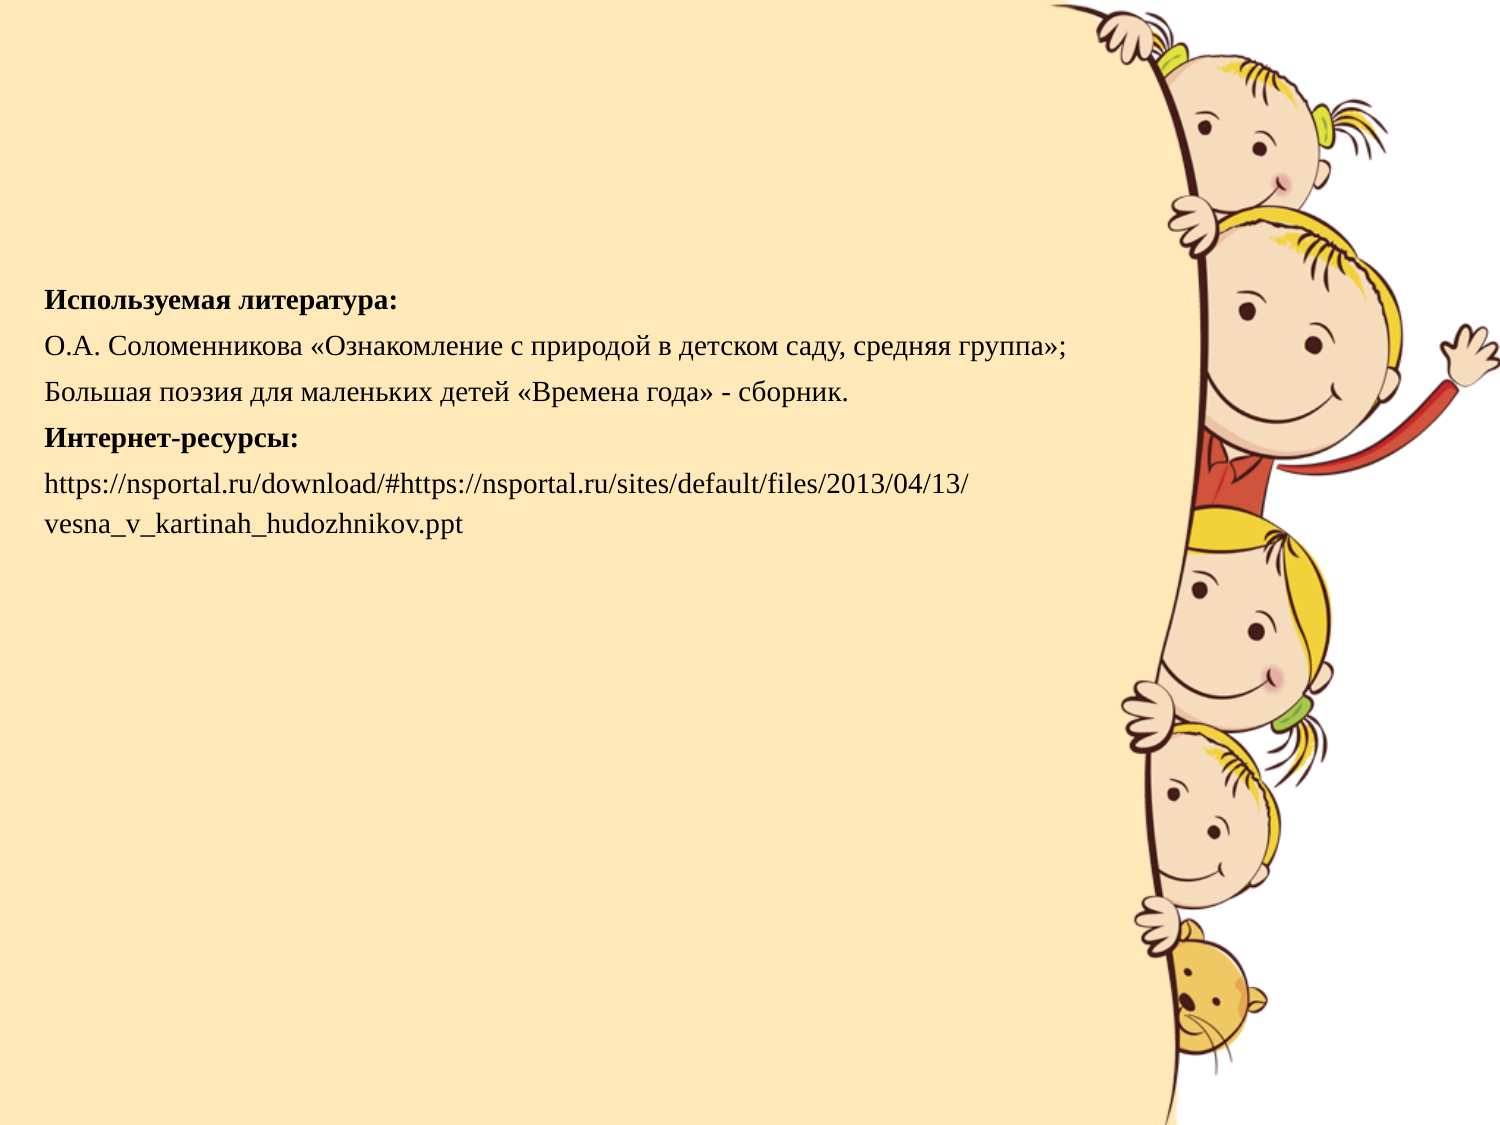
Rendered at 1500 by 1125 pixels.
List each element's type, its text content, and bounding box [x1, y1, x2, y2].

list Используемая литература: О.А. Соломенникова «Ознакомление с природой в детском саду, средняя группа»; Большая поэзия для маленьких детей «Времена года» - сборник. Интернет-ресурсы: https://nsportal.ru/download/#https://nsportal.ru/sites/default/files/2013/04/13/vesna_v_kartinah_hudozhnikov.ppt [29, 42, 1176, 1083]
picture [0, 0, 1500, 1125]
